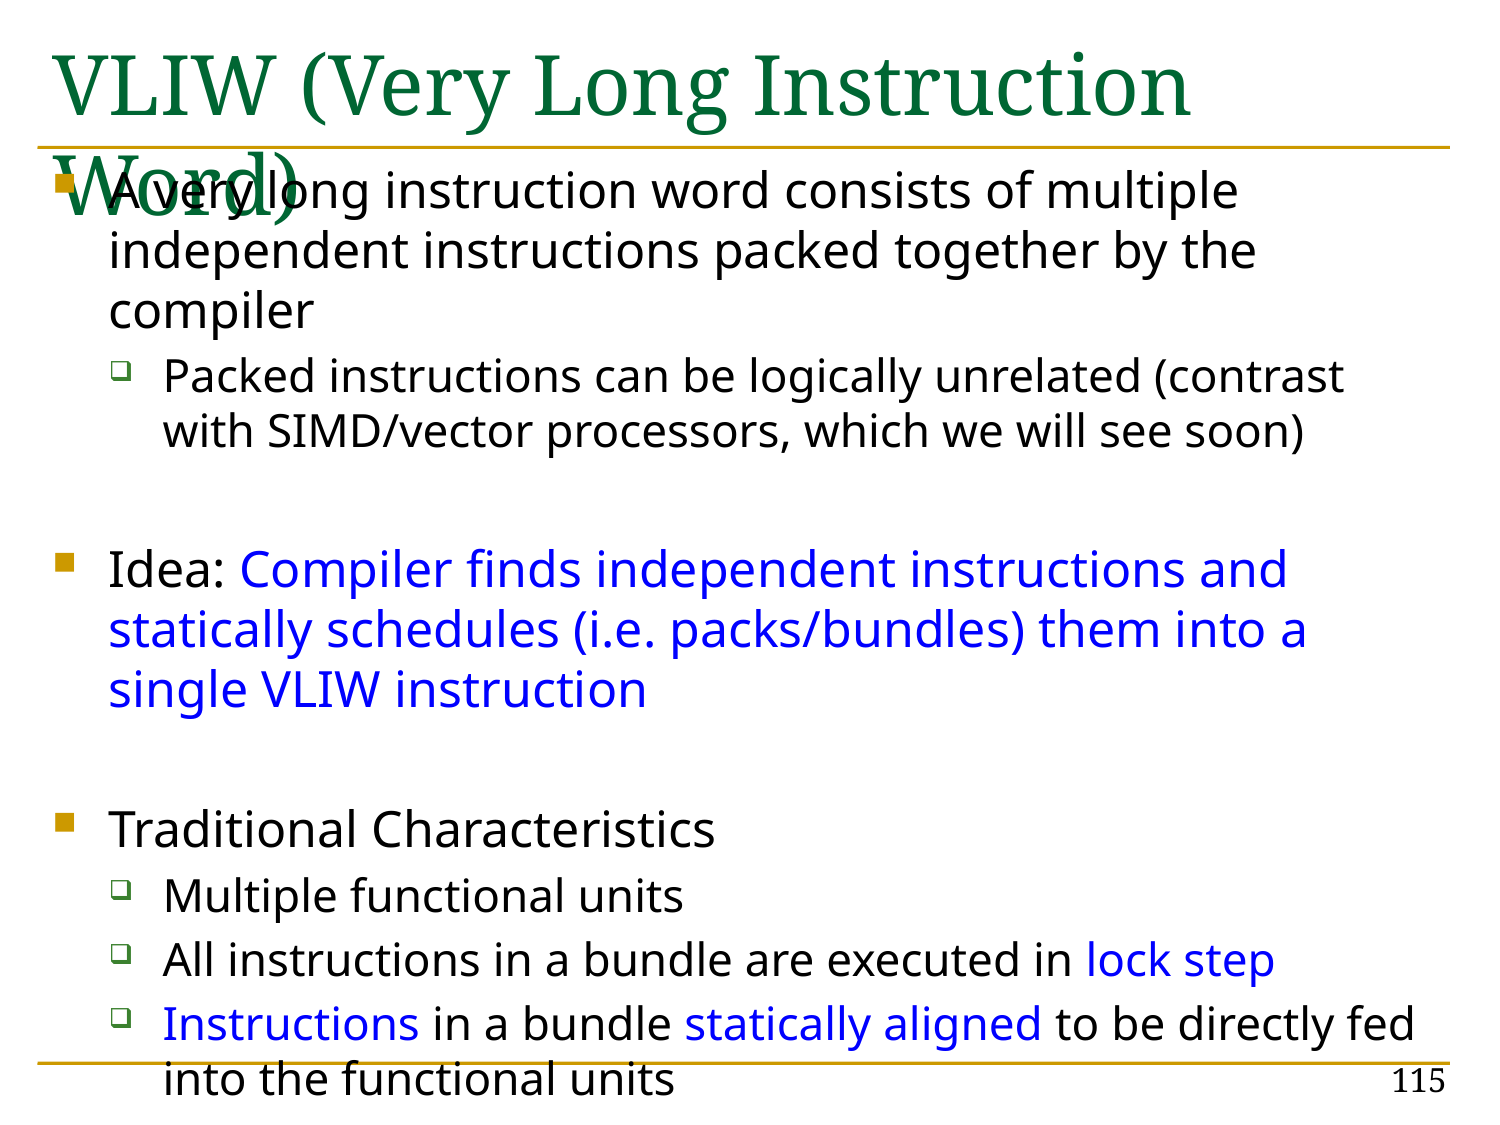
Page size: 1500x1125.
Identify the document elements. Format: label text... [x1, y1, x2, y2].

list A very long instruction word consists of multiple independent instructions packed together by the compiler Packed instructions can be logically unrelated (contrast with SIMD/vector processors, which we will see soon) Idea: Compiler finds independent instructions and statically schedules (i.e. packs/bundles) them into a single VLIW instruction Traditional Characteristics Multiple functional units All instructions in a bundle are executed in lock step Instructions in a bundle statically aligned to be directly fed into the functional units [37, 150, 1450, 1003]
slide_number 115 [1111, 1036, 1462, 1112]
title VLIW (Very Long Instruction Word) [37, 24, 1450, 150]
